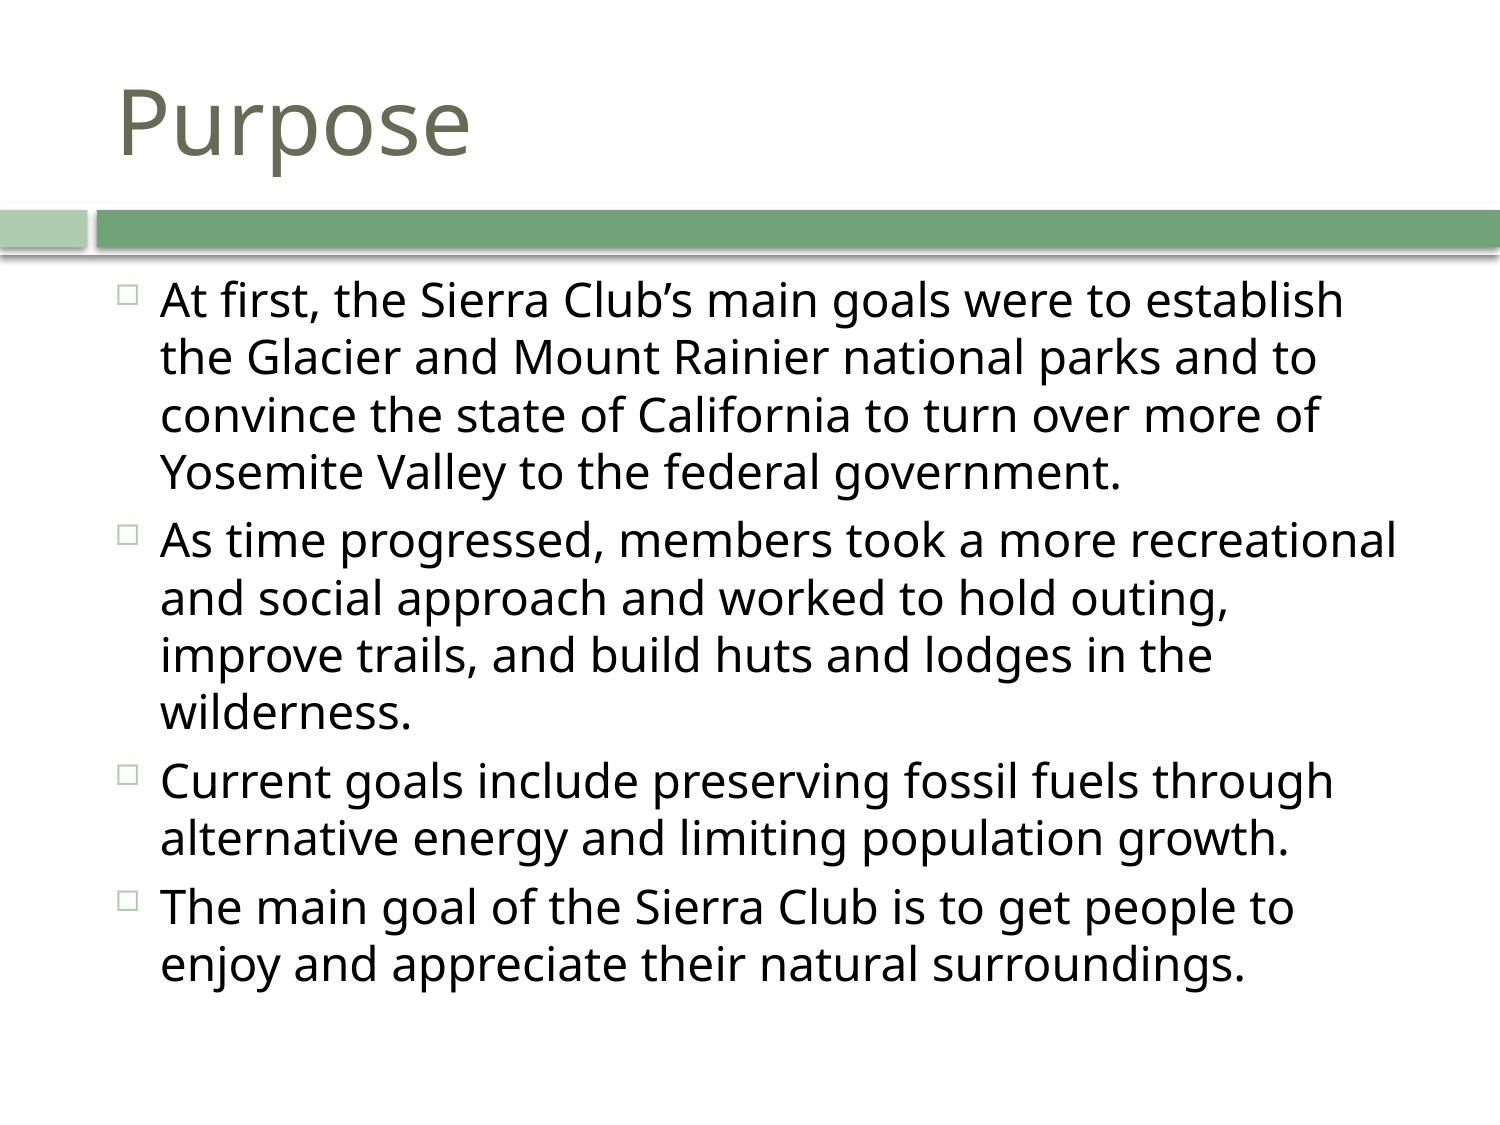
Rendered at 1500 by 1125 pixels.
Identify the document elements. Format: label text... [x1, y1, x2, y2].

list At first, the Sierra Club’s main goals were to establish the Glacier and Mount Rainier national parks and to convince the state of California to turn over more of Yosemite Valley to the federal government. As time progressed, members took a more recreational and social approach and worked to hold outing, improve trails, and build huts and lodges in the wilderness. Current goals include preserving fossil fuels through alternative energy and limiting population growth. The main goal of the Sierra Club is to get people to enjoy and appreciate their natural surroundings. [100, 262, 1438, 1000]
title Purpose [100, 37, 1438, 200]
